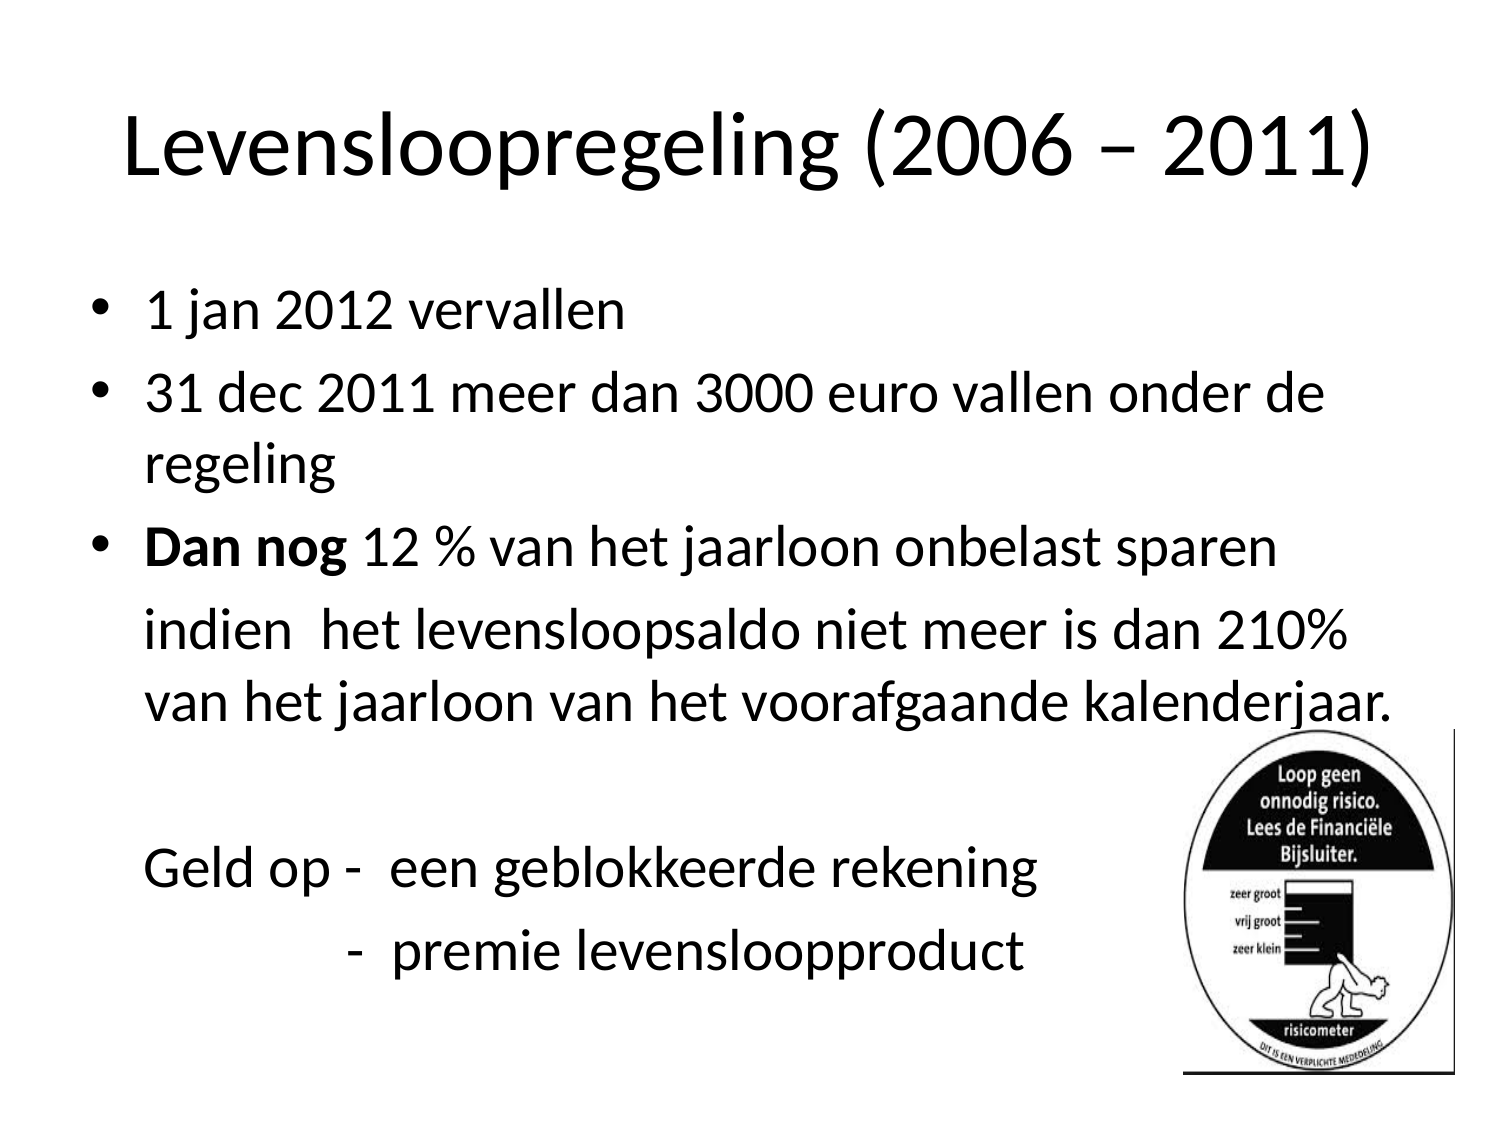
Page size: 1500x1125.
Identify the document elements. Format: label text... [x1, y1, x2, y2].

picture [1183, 729, 1455, 1075]
title Levensloopregeling (2006 – 2011) [75, 45, 1425, 233]
list 1 jan 2012 vervallen 31 dec 2011 meer dan 3000 euro vallen onder de regeling Dan nog 12 % van het jaarloon onbelast sparen indien het levensloopsaldo niet meer is dan 210% van het jaarloon van het voorafgaande kalenderjaar. Geld op - een geblokkeerde rekening - premie levensloopproduct [75, 262, 1425, 1005]
